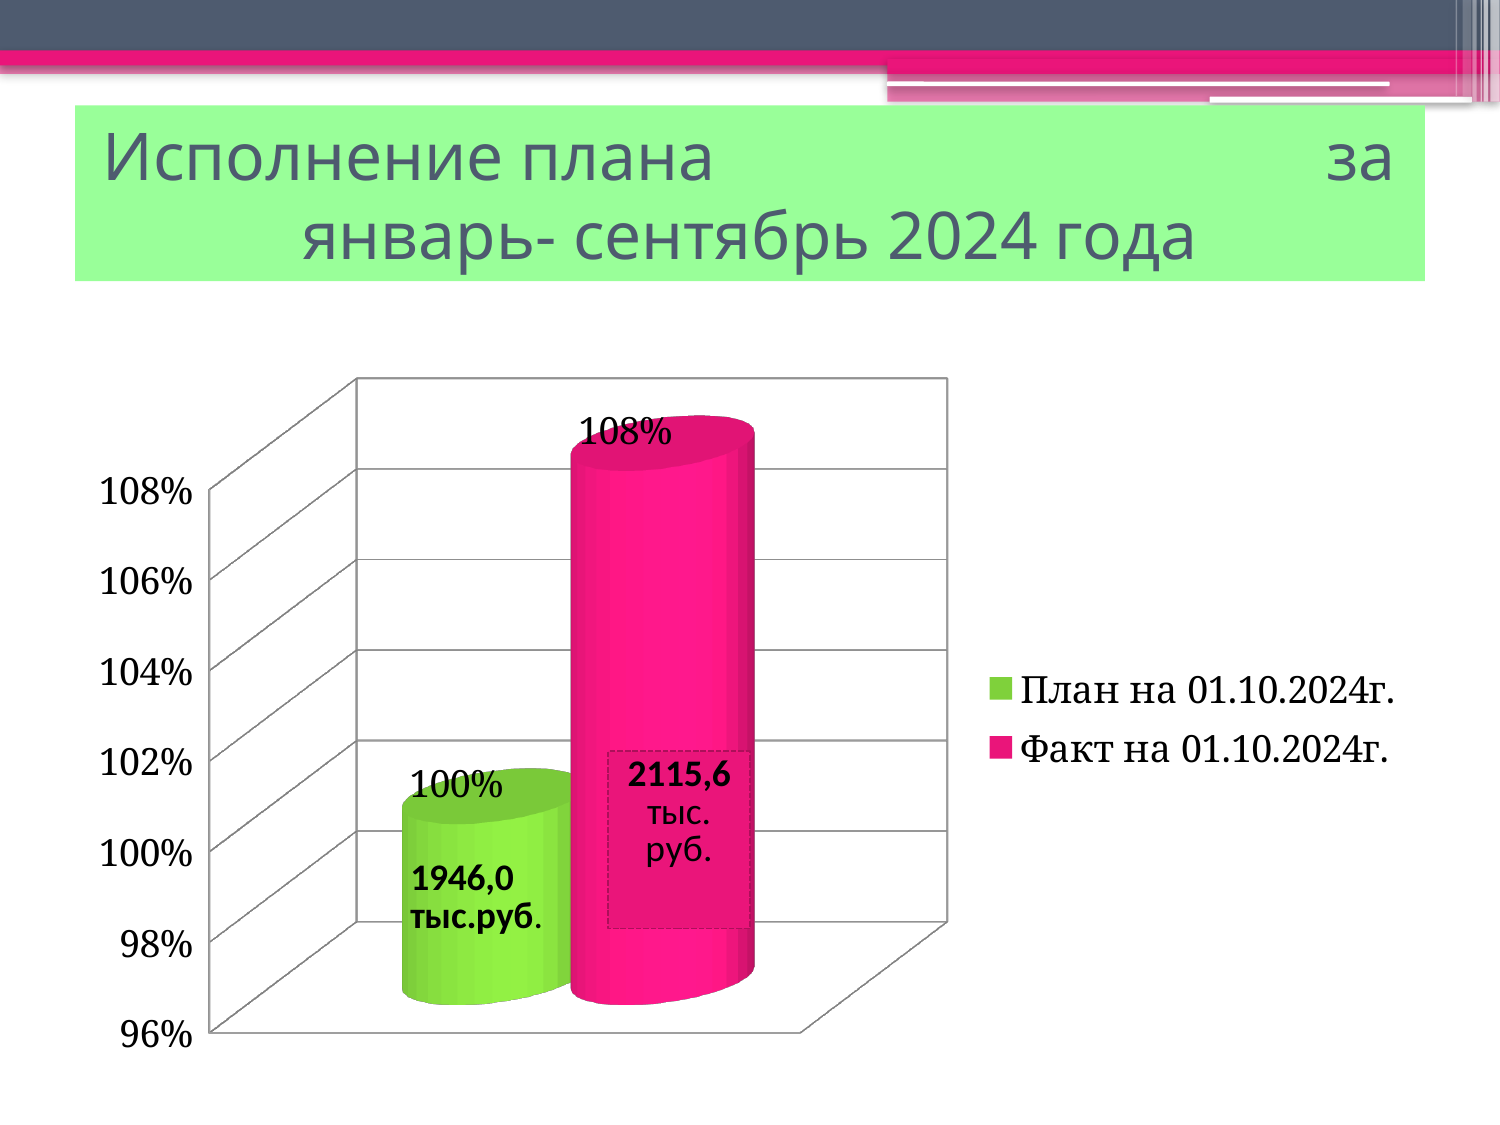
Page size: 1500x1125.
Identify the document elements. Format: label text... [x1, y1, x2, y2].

chart [70, 362, 1421, 1073]
title Исполнение плана за январь- сентябрь 2024 года [75, 105, 1425, 282]
